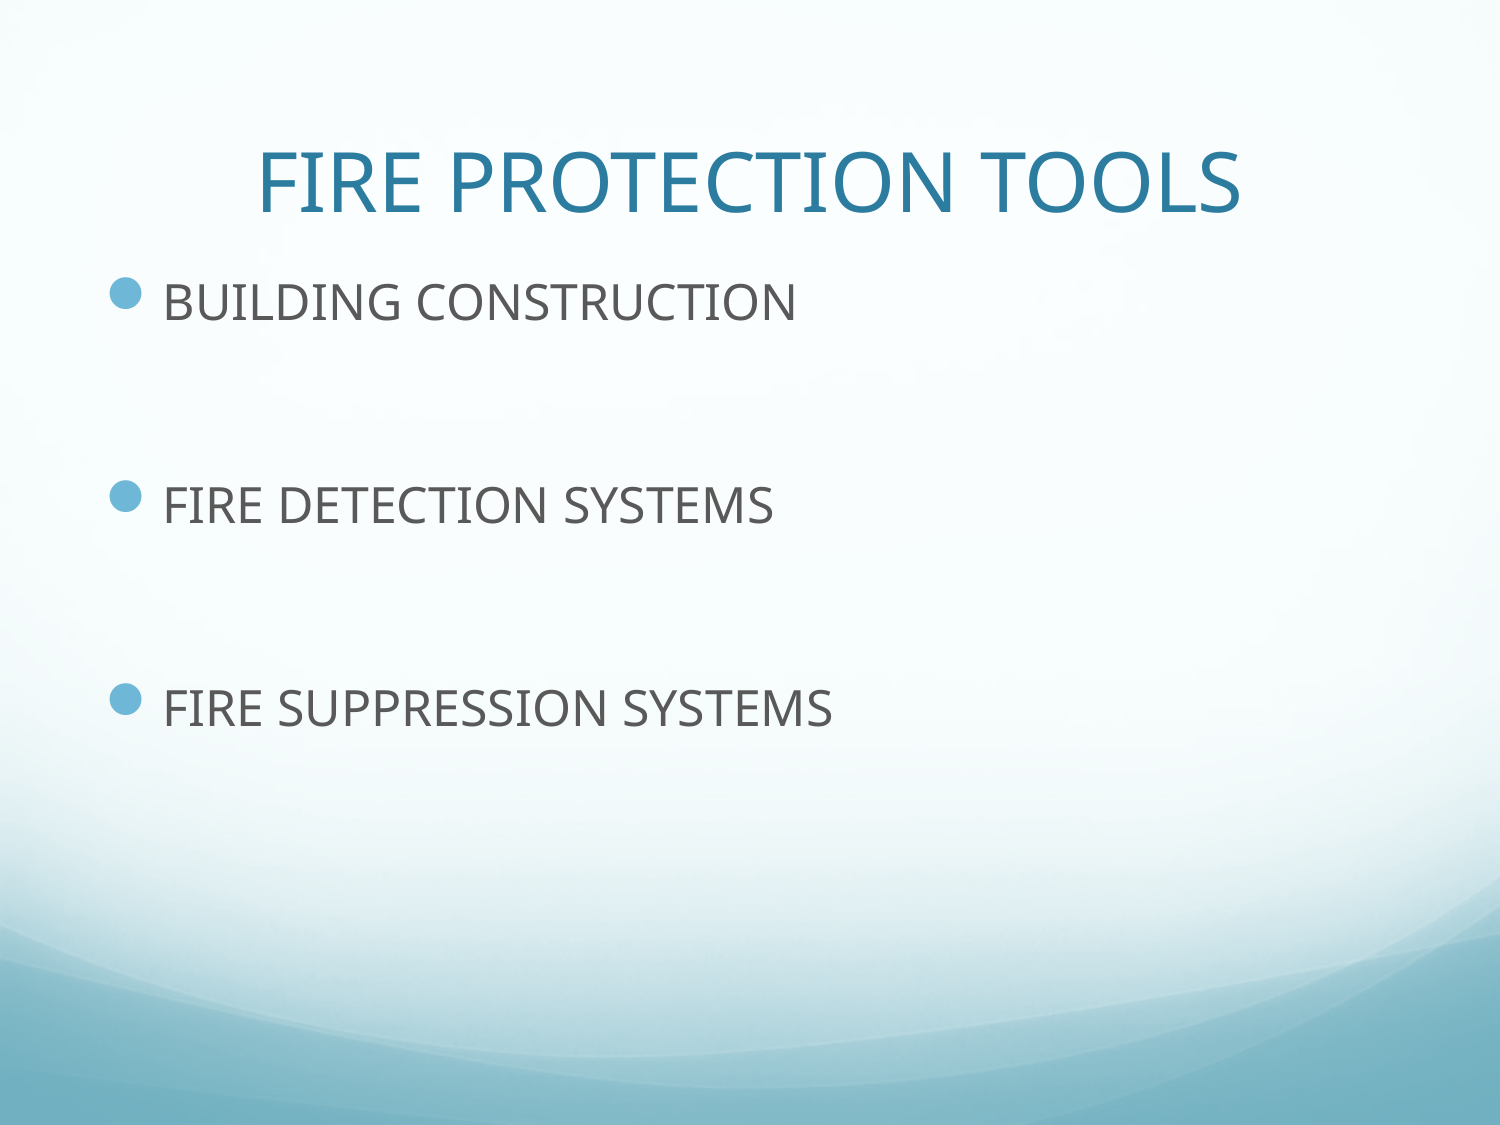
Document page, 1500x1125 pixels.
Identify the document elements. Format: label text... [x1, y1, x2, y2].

list BUILDING CONSTRUCTION FIRE DETECTION SYSTEMS FIRE SUPPRESSION SYSTEMS [90, 262, 1410, 975]
title FIRE PROTECTION TOOLS [90, 17, 1410, 237]
